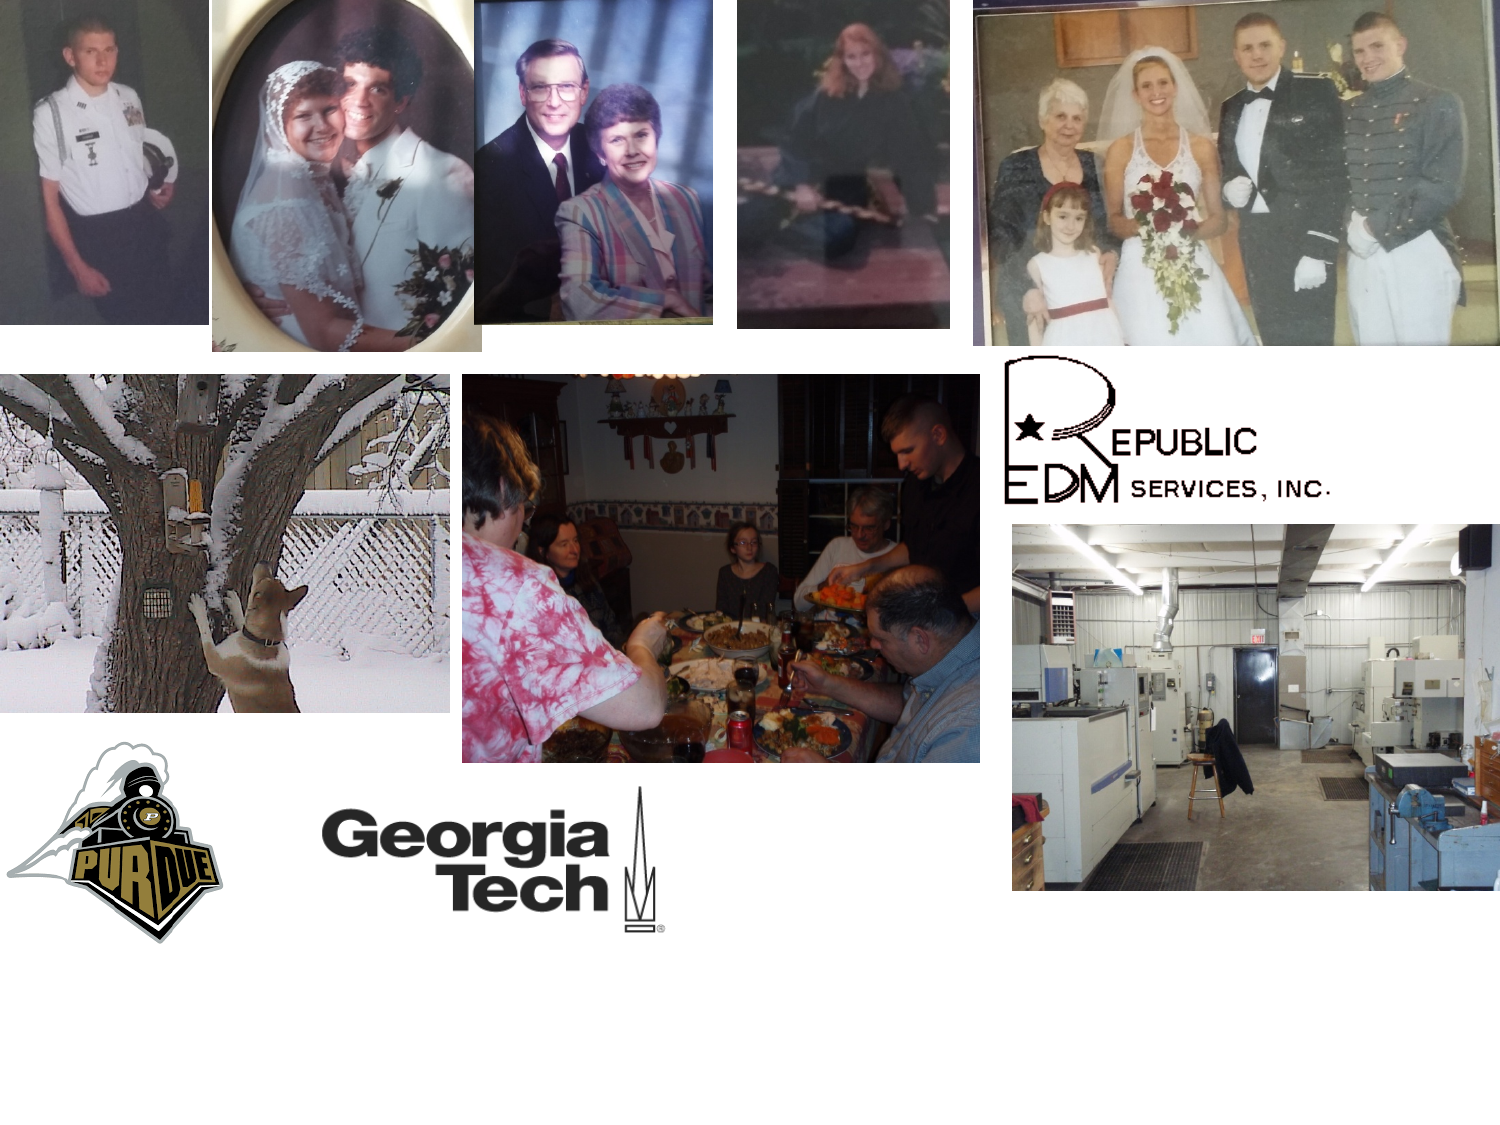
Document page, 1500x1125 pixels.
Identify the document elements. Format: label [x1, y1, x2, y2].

picture [987, 349, 1500, 891]
picture [0, 0, 209, 326]
picture [0, 737, 230, 949]
picture [737, 0, 951, 329]
picture [0, 374, 451, 713]
picture [973, 0, 1500, 346]
picture [212, 0, 713, 352]
picture [287, 374, 980, 972]
